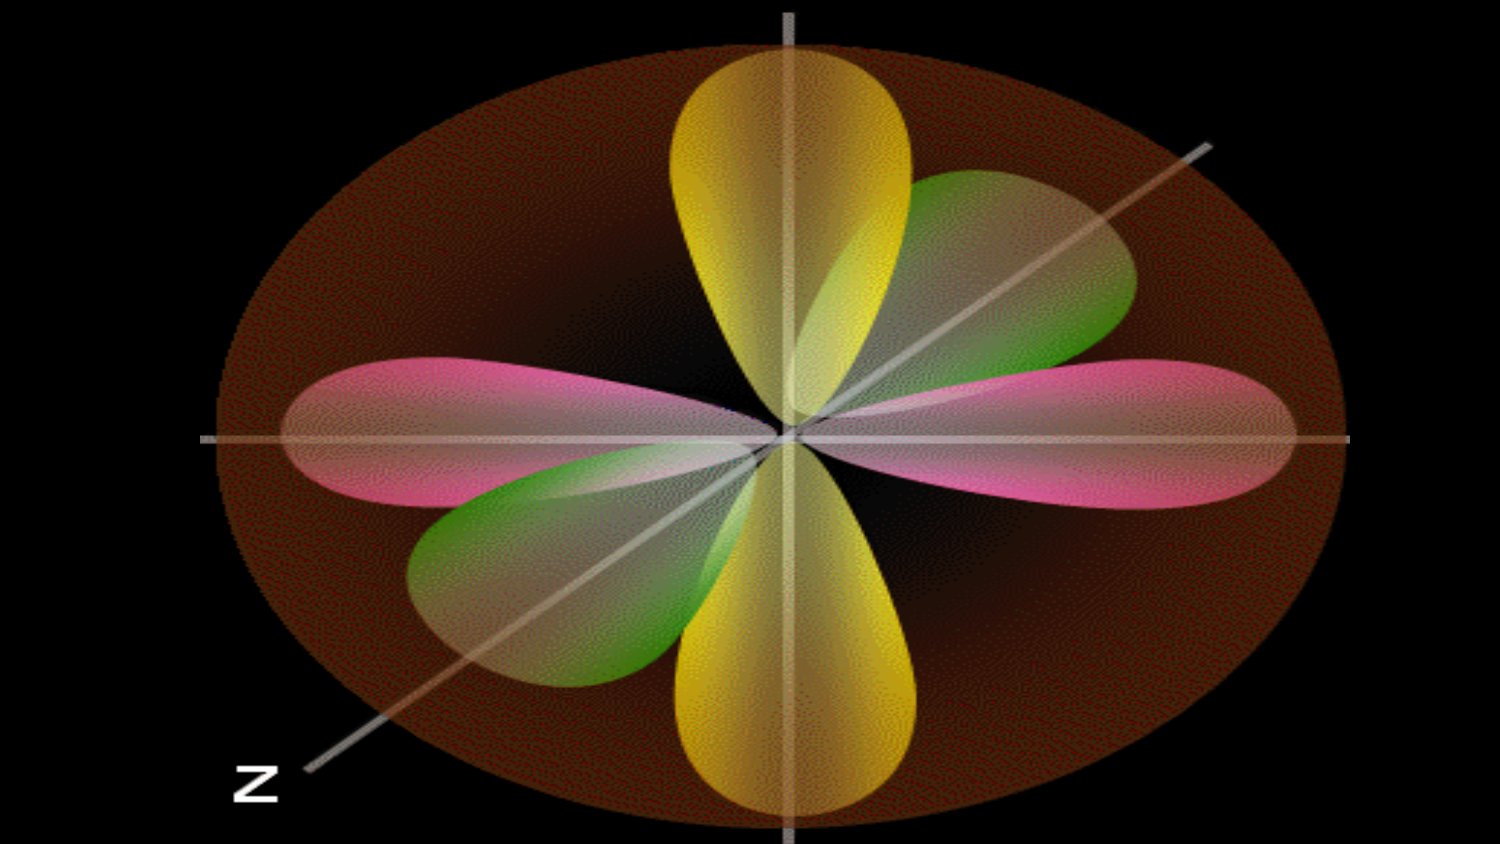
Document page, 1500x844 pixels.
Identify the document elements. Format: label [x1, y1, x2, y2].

picture [199, 0, 1351, 844]
